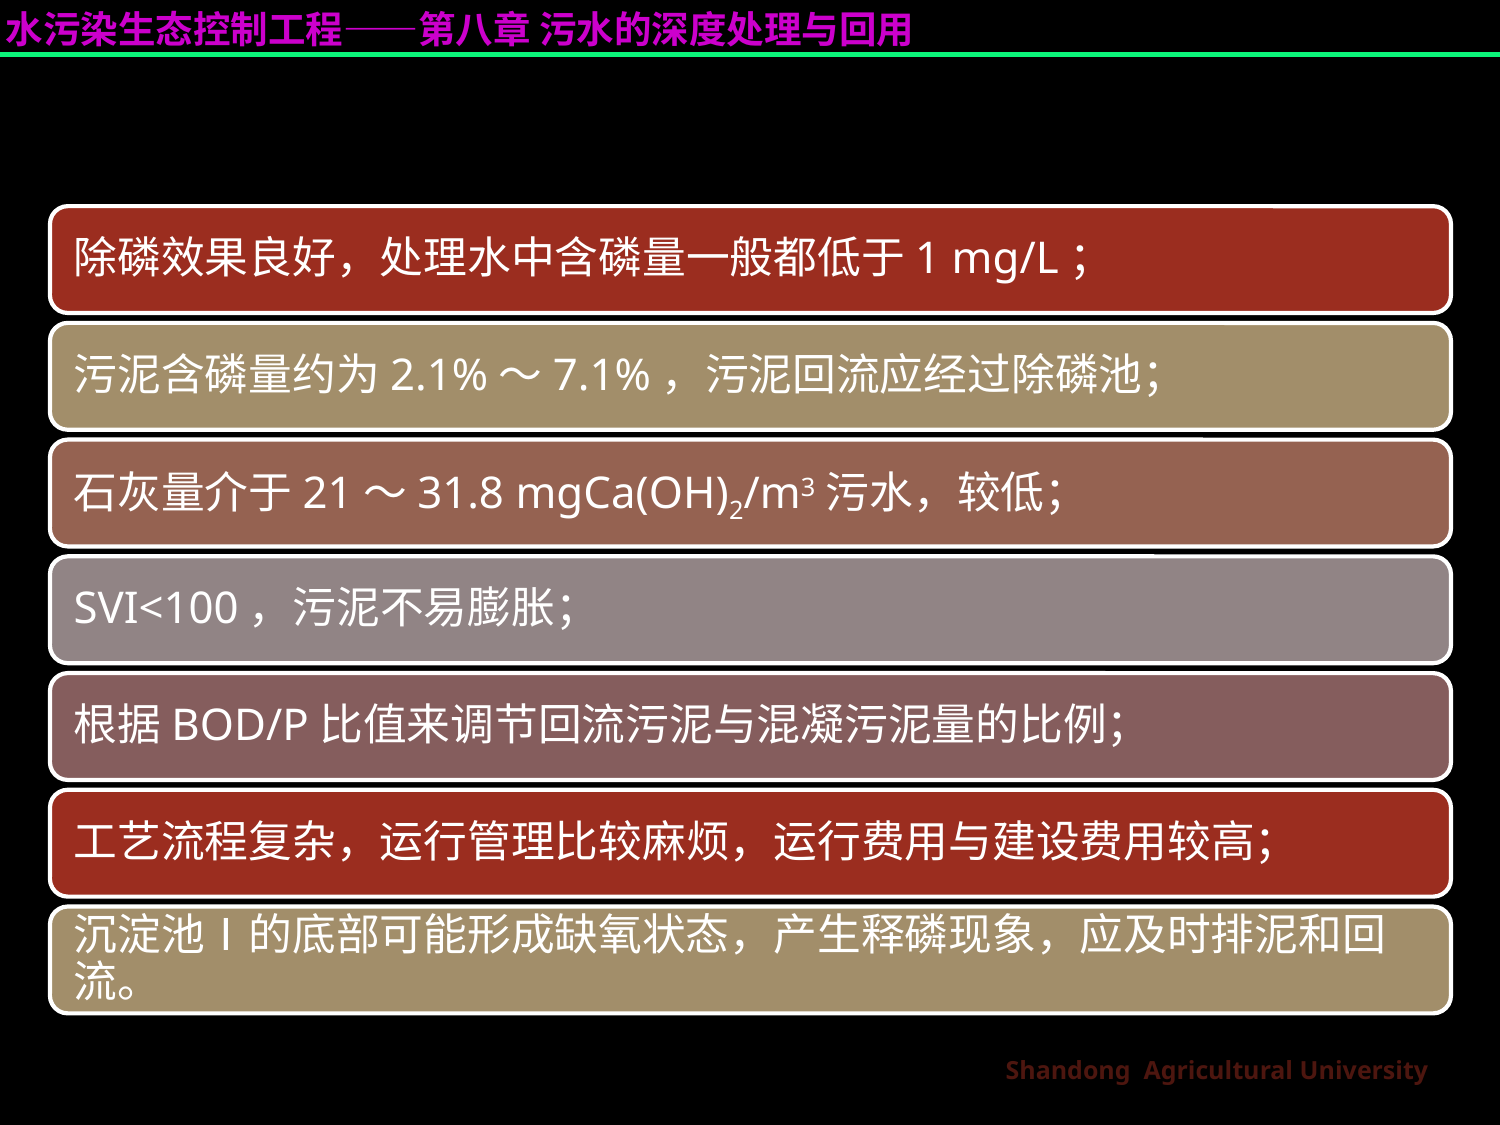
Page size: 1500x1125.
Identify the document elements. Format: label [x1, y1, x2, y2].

list [49, 160, 1452, 1059]
